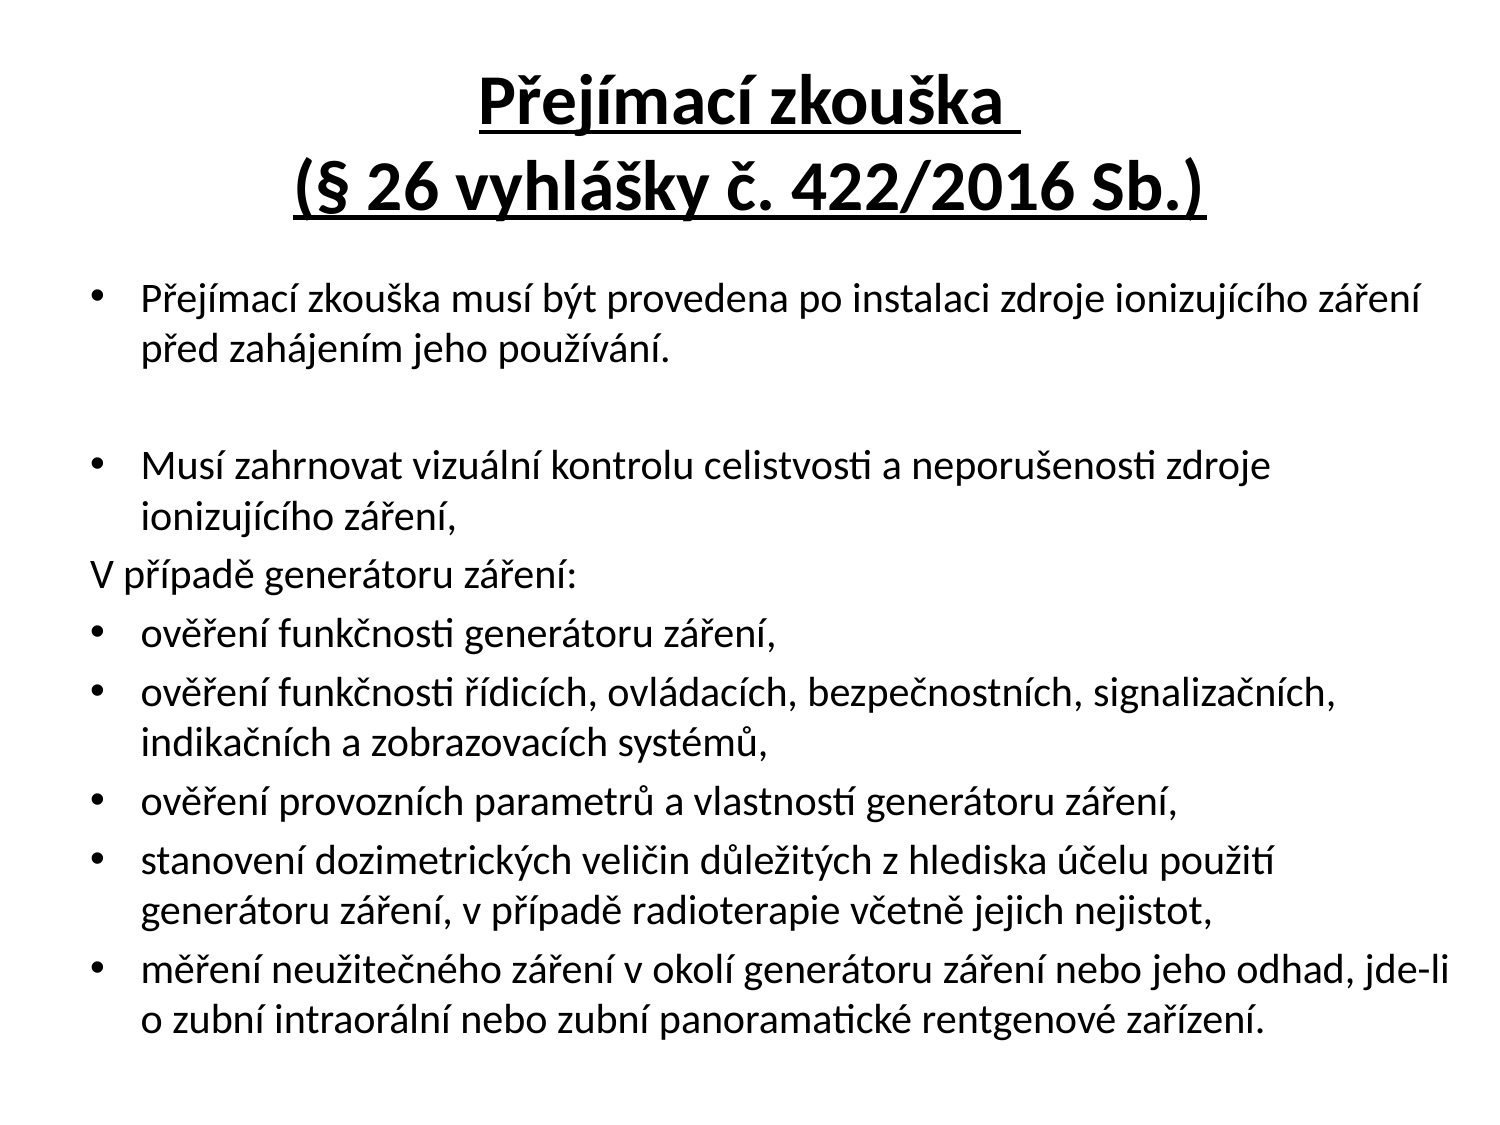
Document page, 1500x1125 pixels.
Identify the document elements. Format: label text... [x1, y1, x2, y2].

list Přejímací zkouška musí být provedena po instalaci zdroje ionizujícího záření před zahájením jeho používání. Musí zahrnovat vizuální kontrolu celistvosti a neporušenosti zdroje ionizujícího záření, V případě generátoru záření: ověření funkčnosti generátoru záření, ověření funkčnosti řídicích, ovládacích, bezpečnostních, signalizačních, indikačních a zobrazovacích systémů, ověření provozních parametrů a vlastností generátoru záření, stanovení dozimetrických veličin důležitých z hlediska účelu použití generátoru záření, v případě radioterapie včetně jejich nejistot, měření neužitečného záření v okolí generátoru záření nebo jeho odhad, jde-li o zubní intraorální nebo zubní panoramatické rentgenové zařízení. [75, 262, 1471, 1059]
title Přejímací zkouška (§ 26 vyhlášky č. 422/2016 Sb.) [75, 45, 1425, 233]
